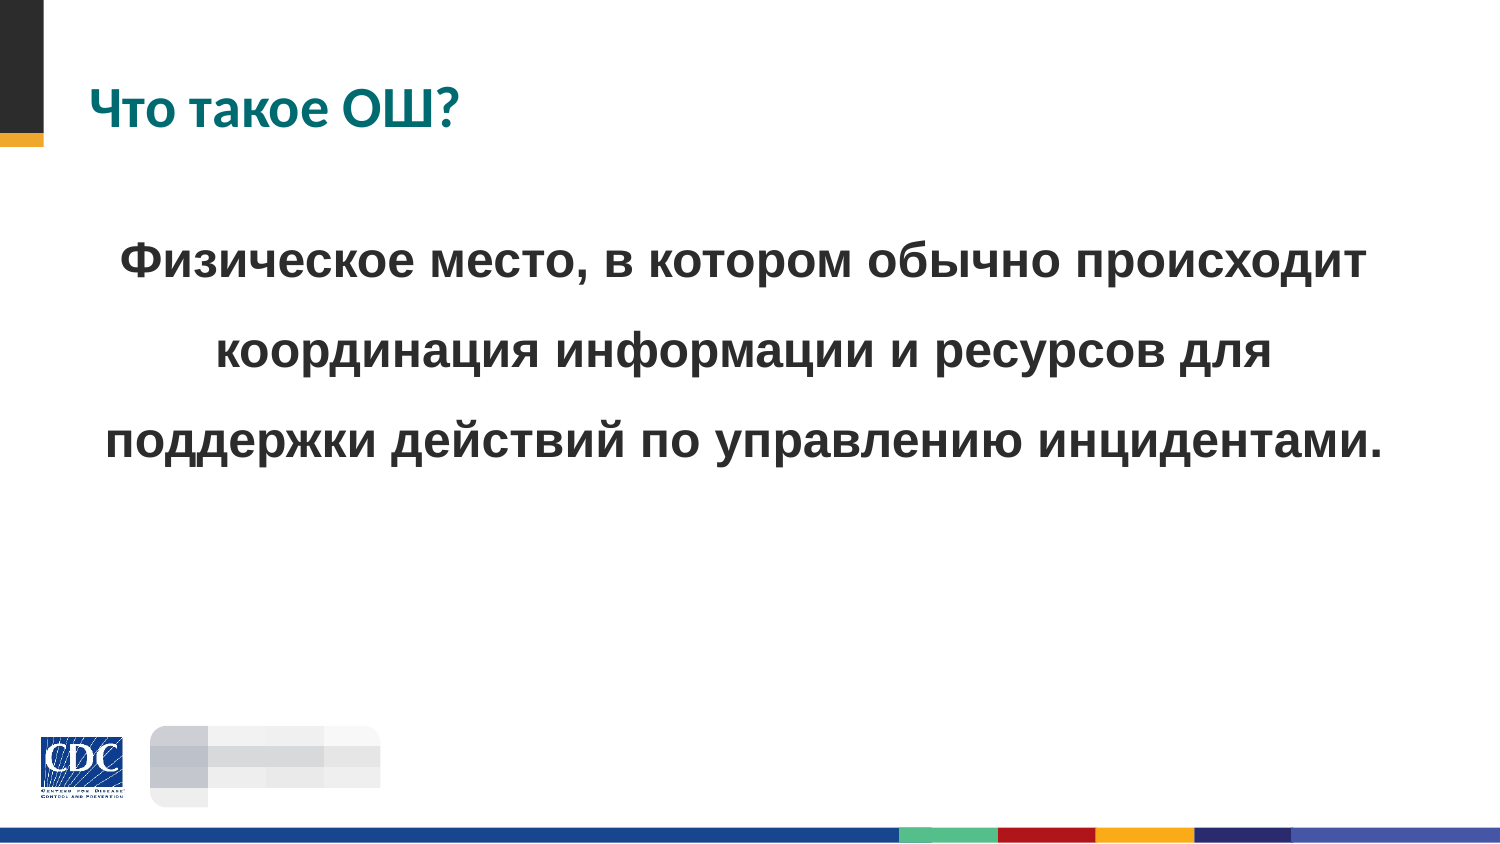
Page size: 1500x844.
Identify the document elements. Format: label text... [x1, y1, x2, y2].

list Физическое место, в котором обычно происходит координация информации и ресурсов для поддержки действий по управлению инцидентами. [75, 190, 1414, 739]
title Что такое ОШ? [75, 33, 1425, 147]
picture [41, 737, 125, 798]
